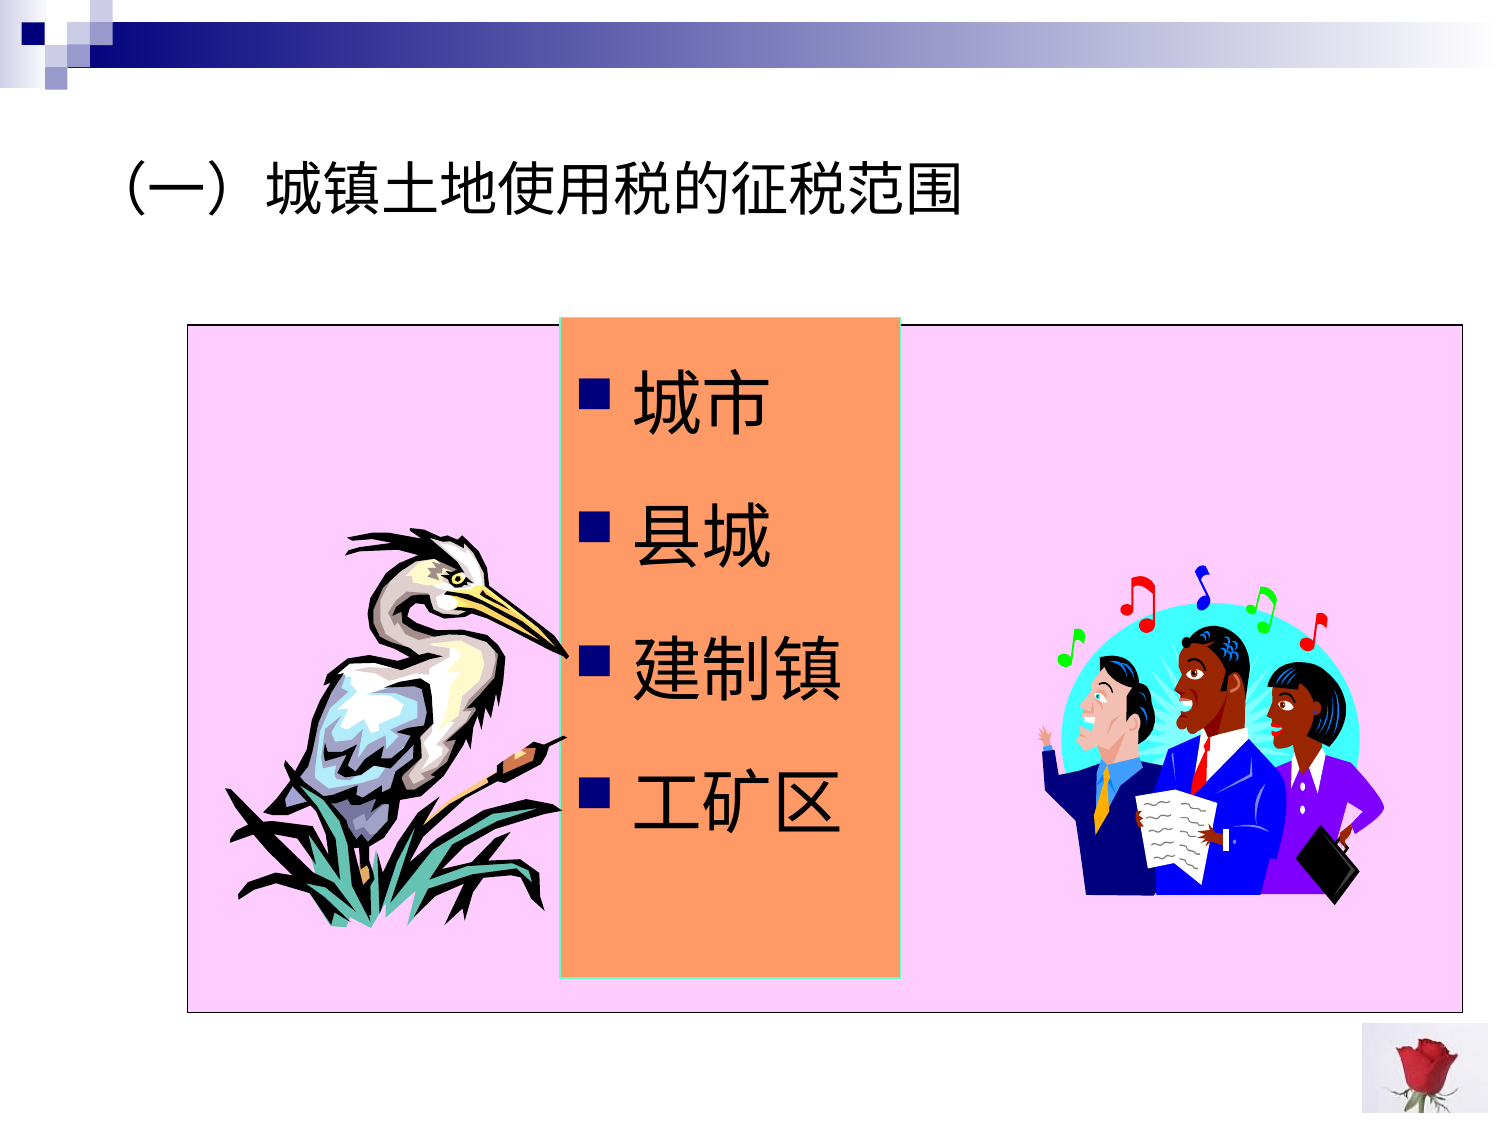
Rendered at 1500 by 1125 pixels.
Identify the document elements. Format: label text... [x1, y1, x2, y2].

list 城市 县城 建制镇 工矿区 [559, 317, 901, 979]
title （一）城镇土地使用税的征税范围 [74, 74, 1426, 301]
text_box [187, 324, 1463, 1013]
picture [1037, 562, 1386, 906]
picture [224, 524, 573, 932]
picture [1362, 1023, 1488, 1113]
